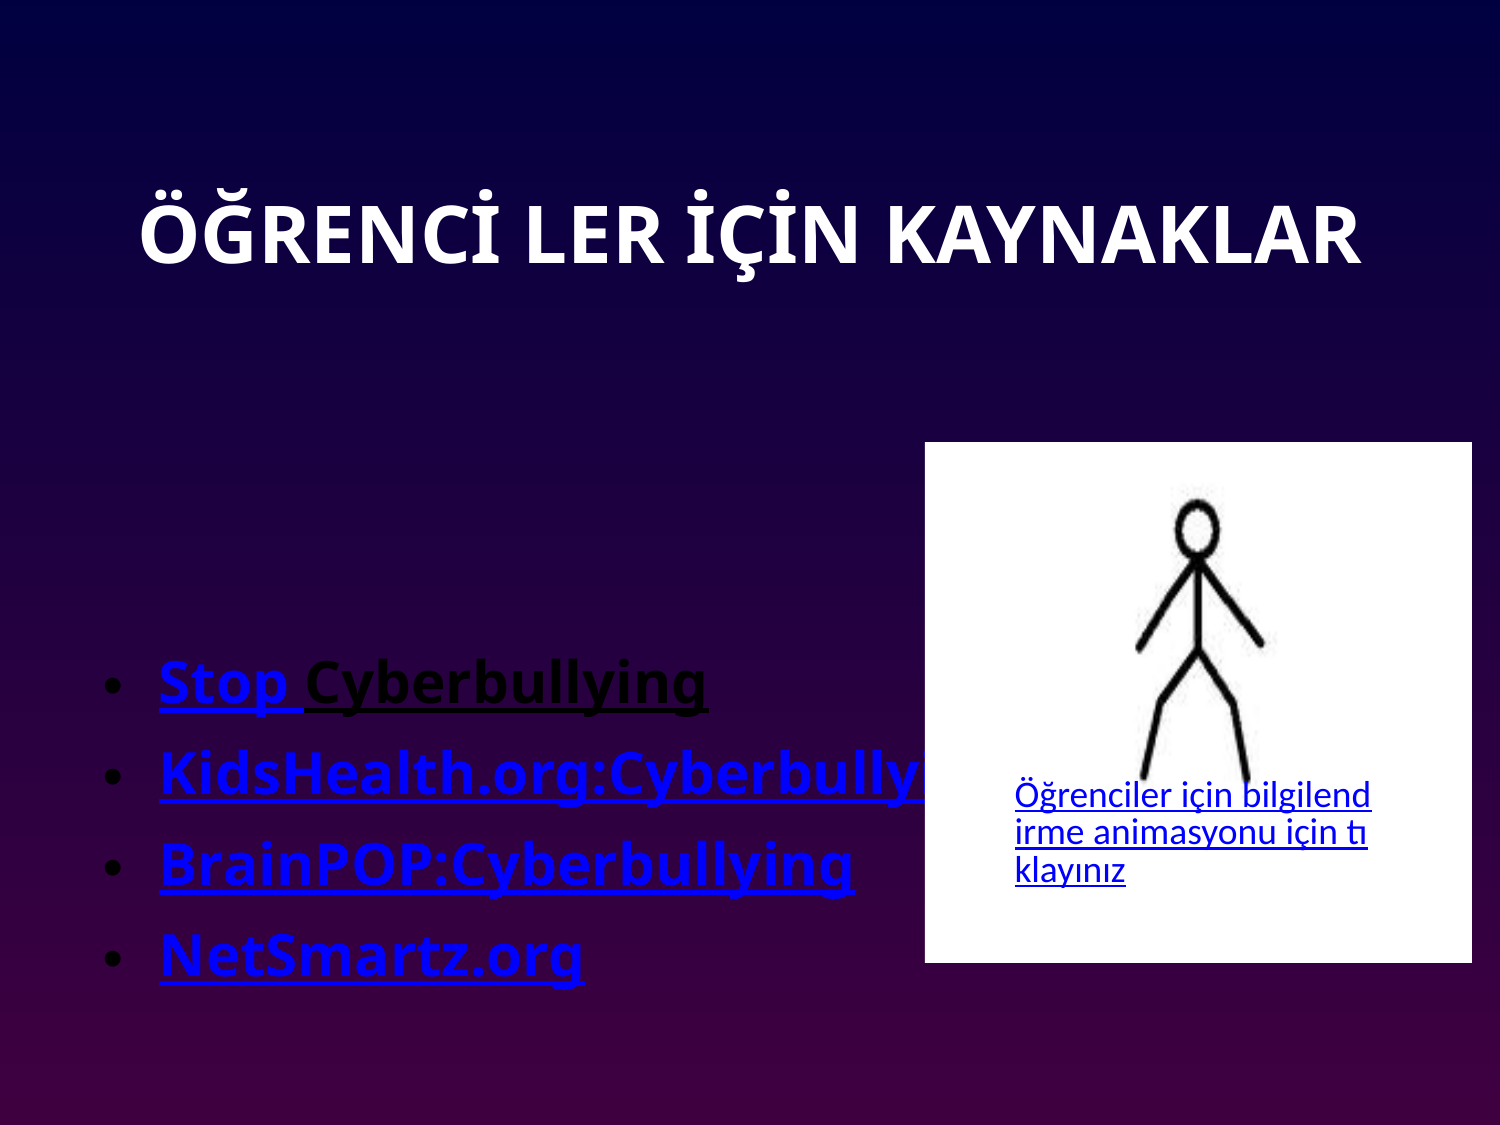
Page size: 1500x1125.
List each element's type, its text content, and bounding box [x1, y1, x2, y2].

picture [924, 441, 1472, 963]
list Stop Cyberbullying KidsHealth.org:Cyberbullying BrainPOP:Cyberbullying NetSmartz.org [87, 474, 1426, 1125]
title ÖĞRENCİ LER İÇİN KAYNAKLAR [74, 137, 1426, 326]
